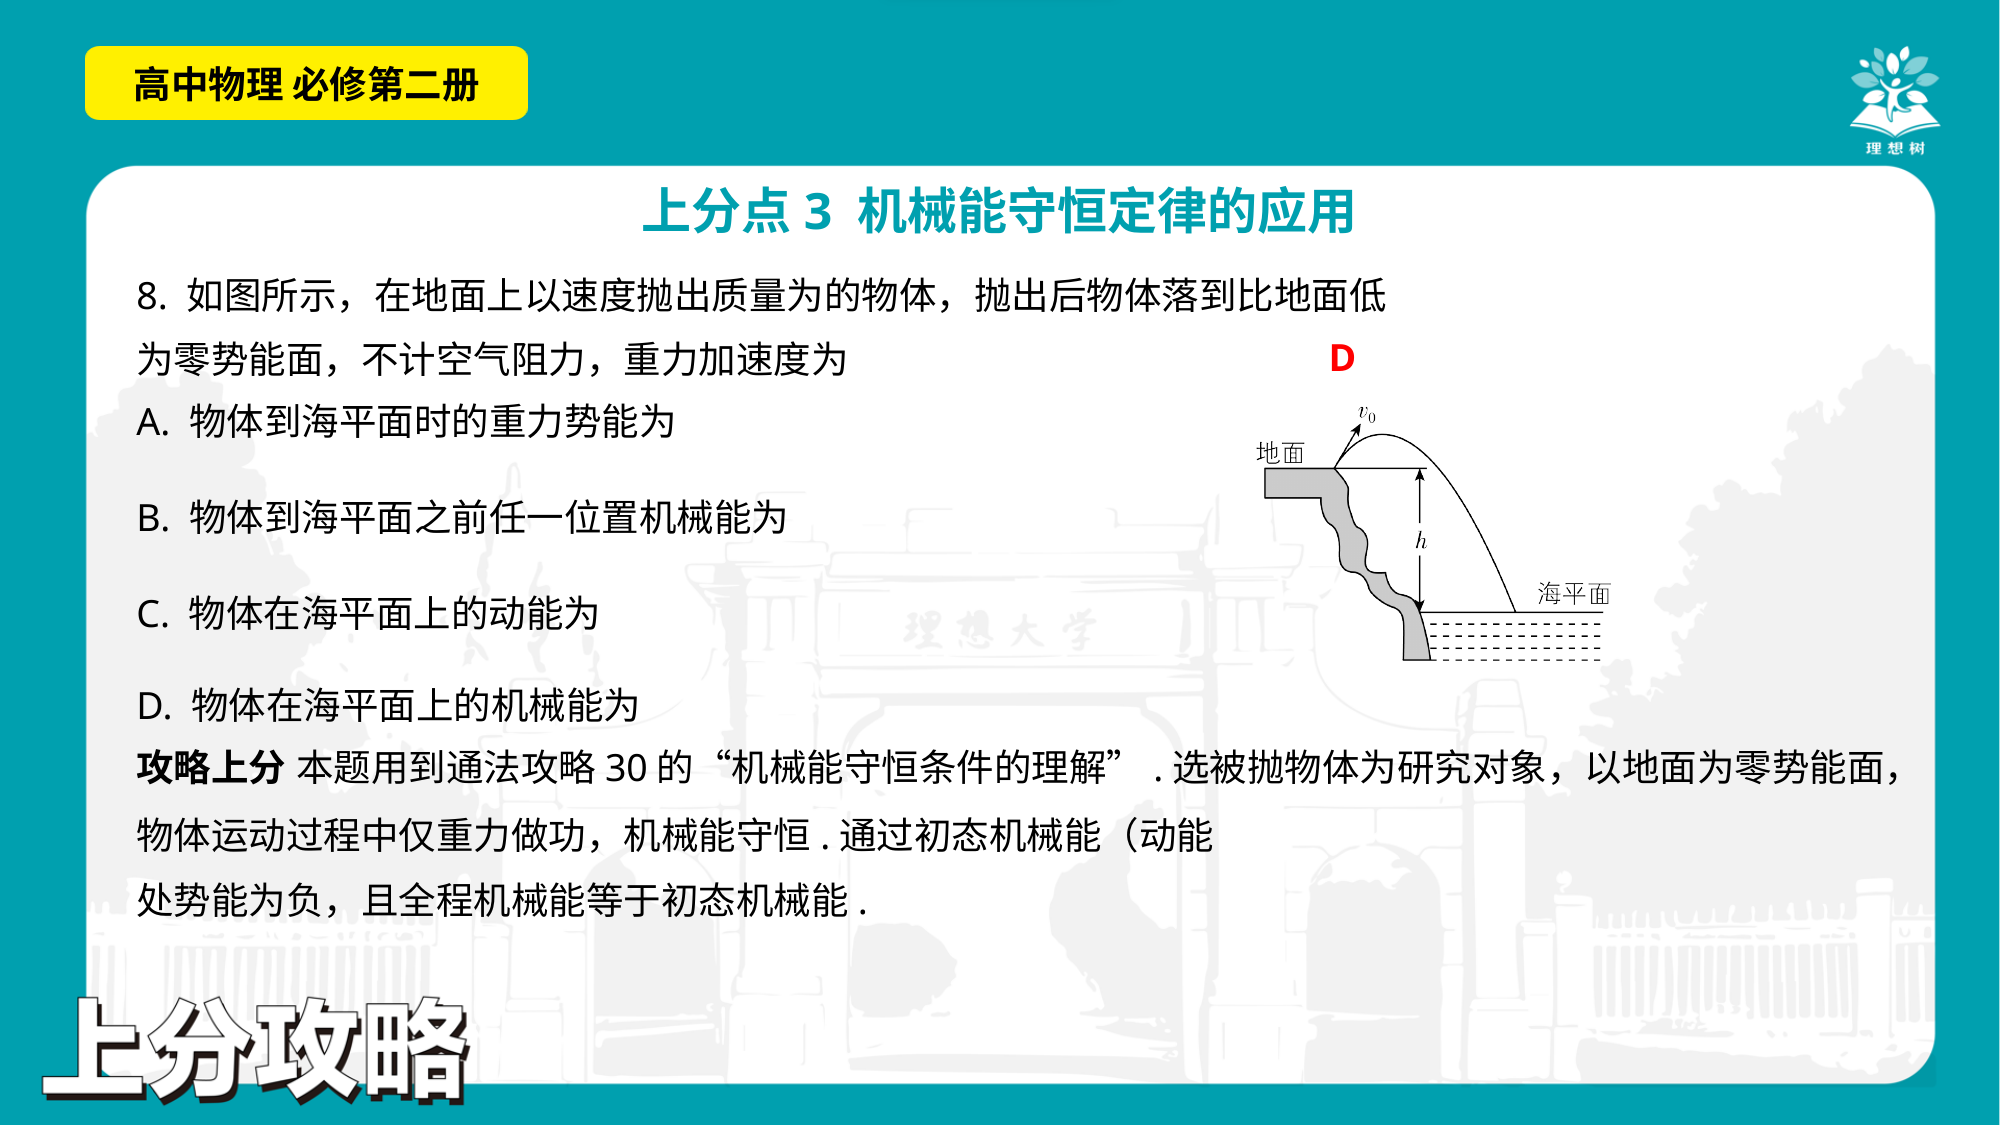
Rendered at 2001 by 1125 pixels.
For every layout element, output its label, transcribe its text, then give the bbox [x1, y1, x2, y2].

picture [0, 0, 2000, 1125]
text_box D [1315, 314, 1370, 373]
